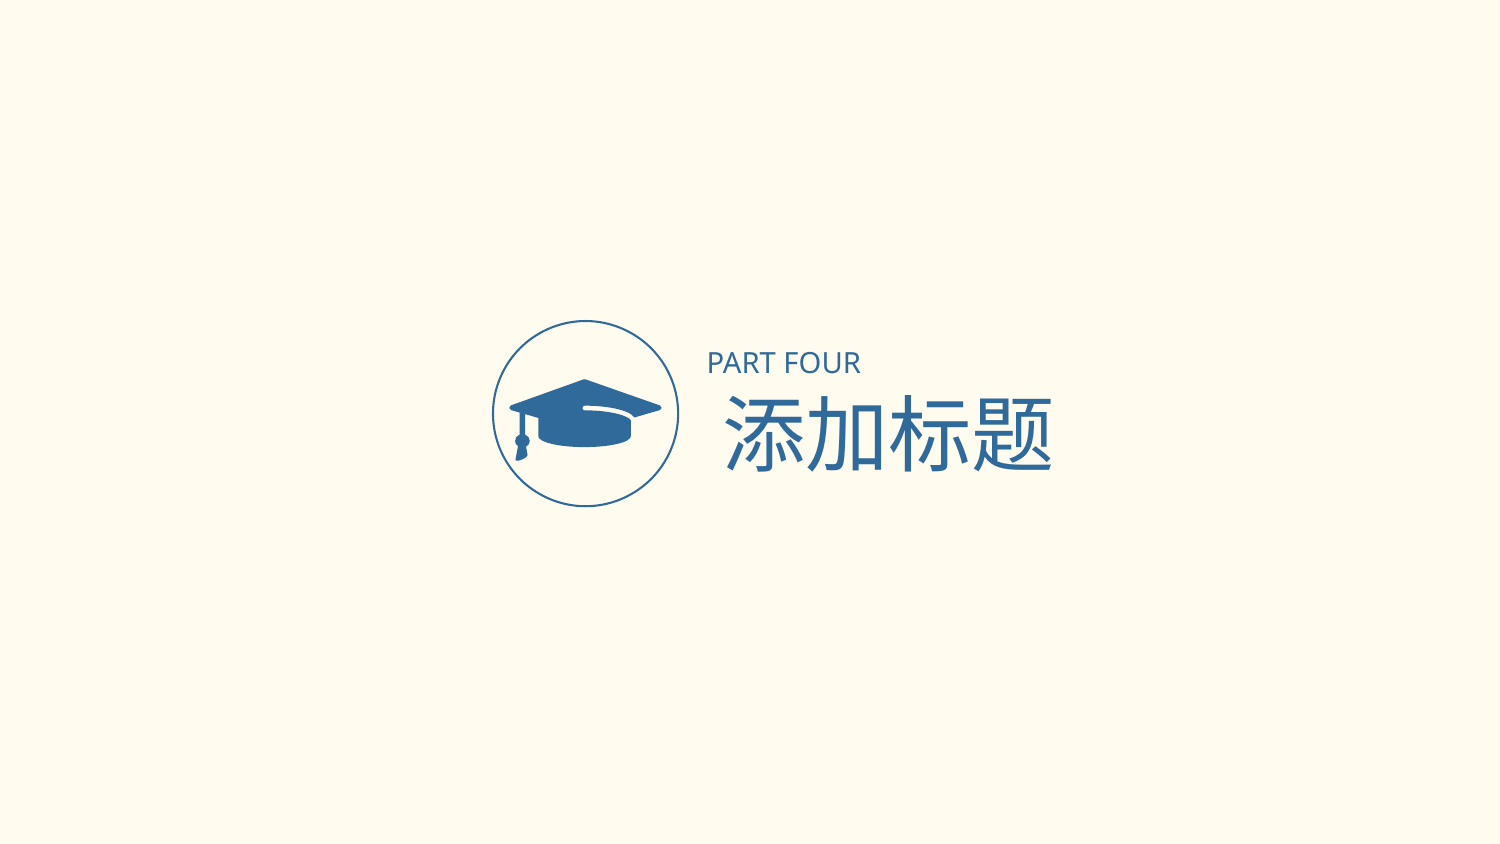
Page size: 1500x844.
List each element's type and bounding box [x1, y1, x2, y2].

text_box [643, 336, 1134, 491]
text_box [492, 321, 679, 507]
